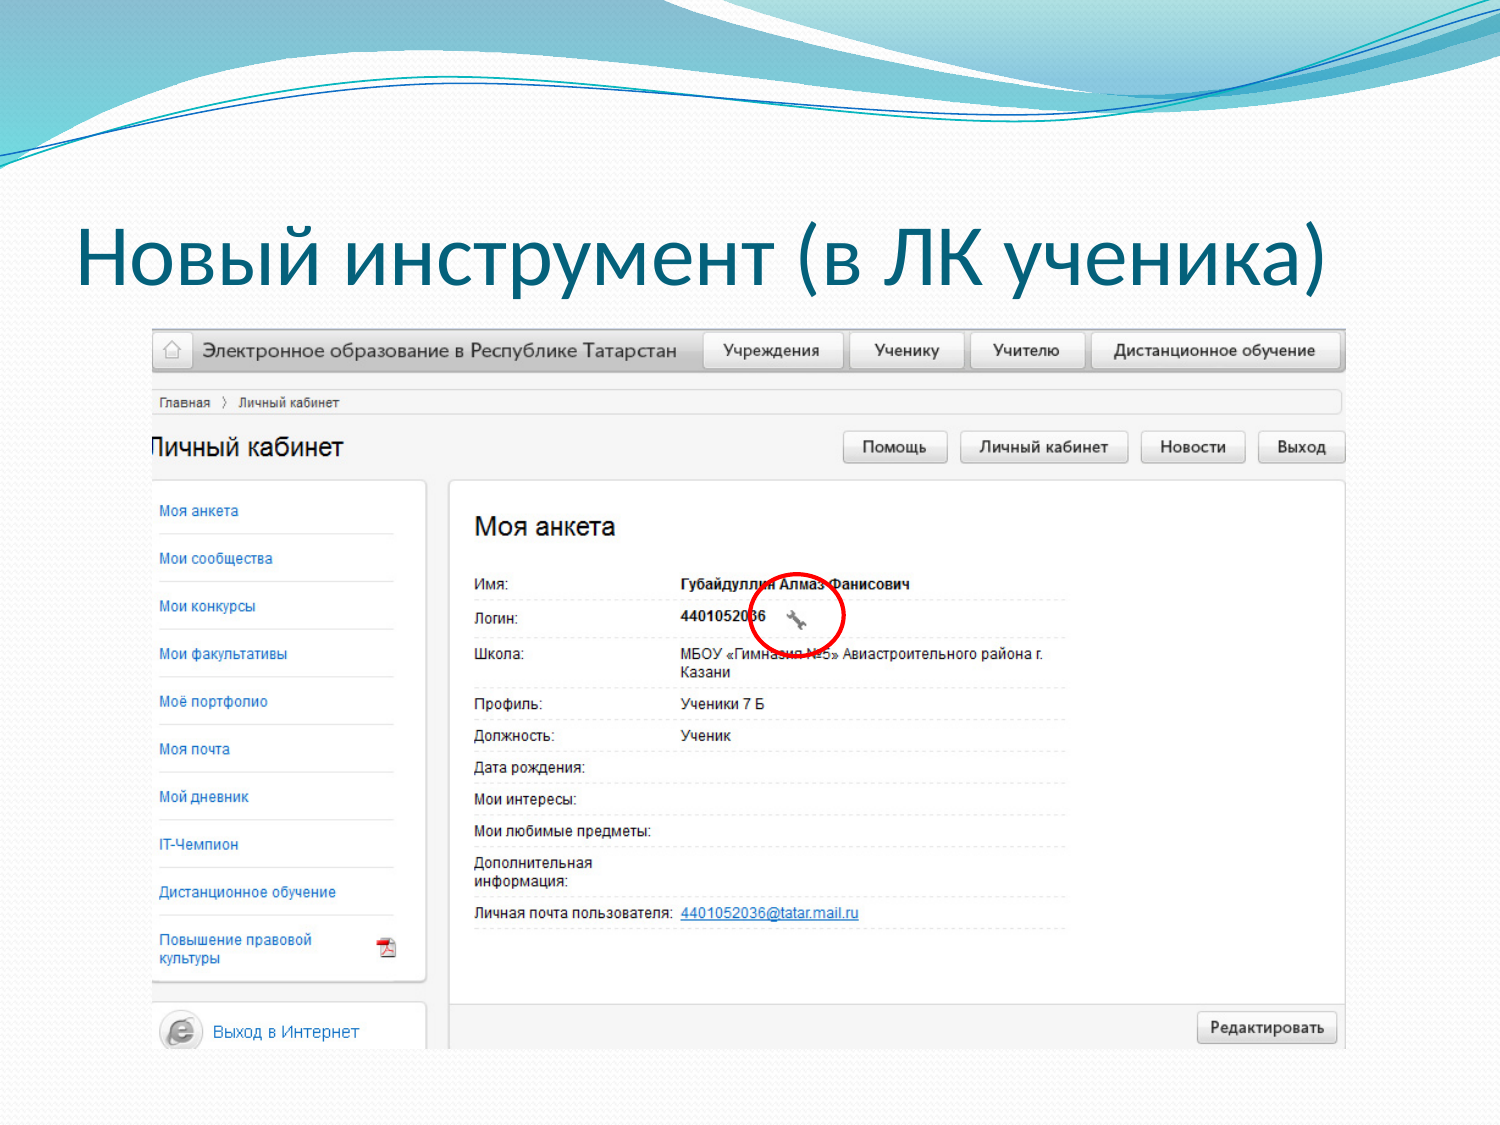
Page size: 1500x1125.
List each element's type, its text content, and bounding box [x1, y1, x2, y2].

title Новый инструмент (в ЛК ученика) [75, 115, 1425, 303]
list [152, 327, 1347, 1049]
